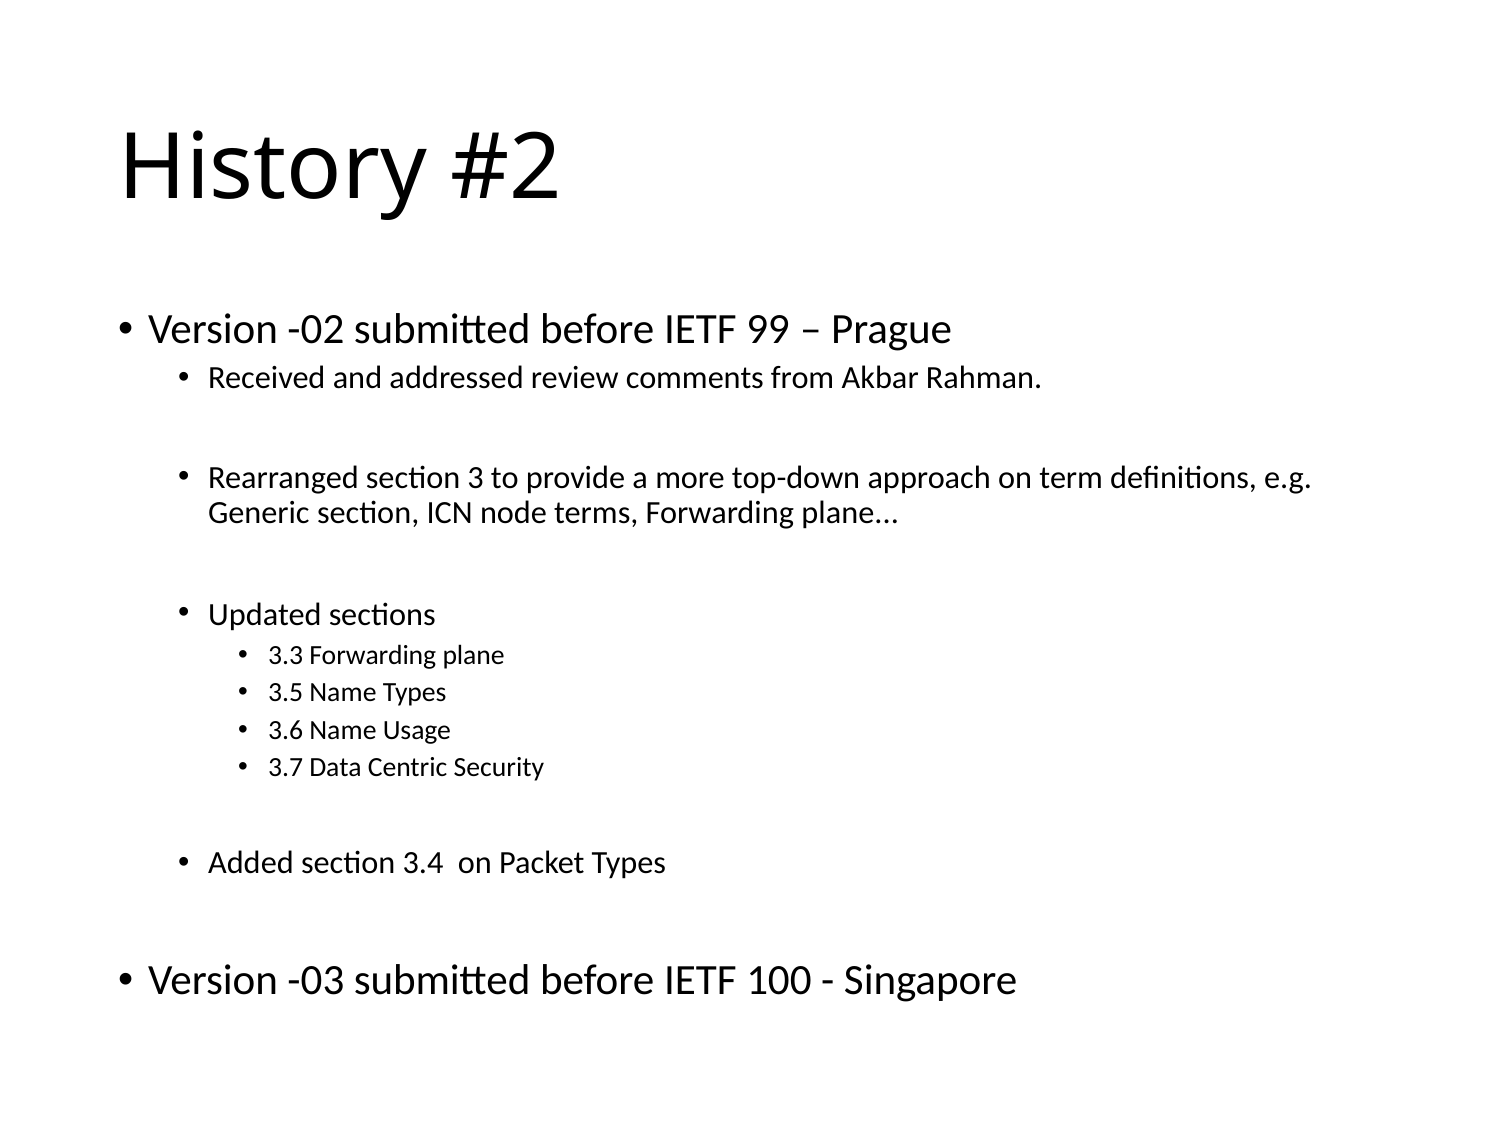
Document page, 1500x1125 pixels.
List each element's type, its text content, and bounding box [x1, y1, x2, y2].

title History #2 [103, 59, 1397, 278]
list Version -02 submitted before IETF 99 – Prague Received and addressed review comments from Akbar Rahman. Rearranged section 3 to provide a more top-down approach on term definitions, e.g. Generic section, ICN node terms, Forwarding plane... Updated sections 3.3 Forwarding plane 3.5 Name Types 3.6 Name Usage 3.7 Data Centric Security Added section 3.4 on Packet Types Version -03 submitted before IETF 100 - Singapore [103, 299, 1397, 1014]
